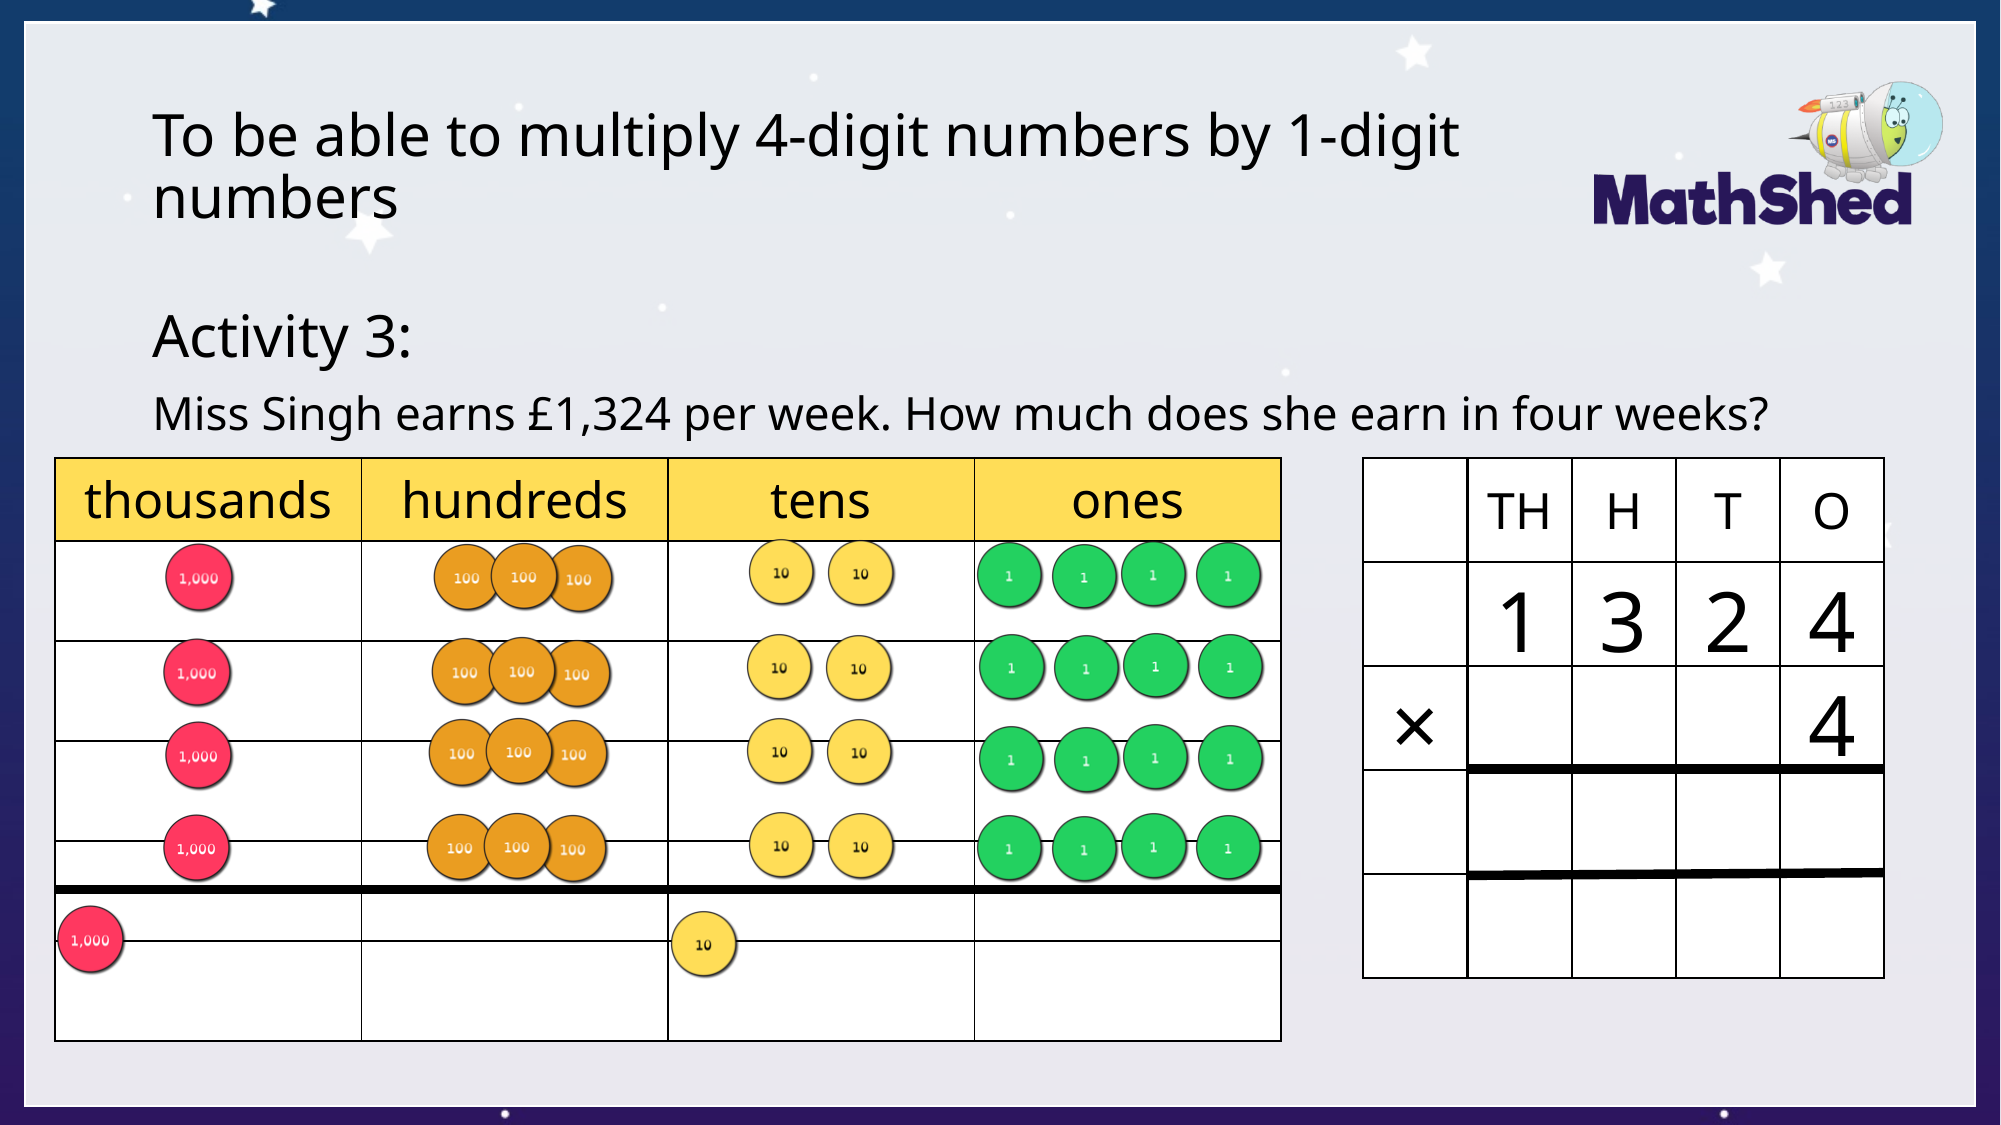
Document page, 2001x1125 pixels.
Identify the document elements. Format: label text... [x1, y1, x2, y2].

table_cell [669, 894, 974, 940]
text_box 4 [1779, 561, 1885, 665]
table_cell [56, 842, 161, 885]
table_cell [56, 894, 361, 940]
table_cell [975, 642, 1280, 740]
table_cell [975, 942, 1280, 1040]
text_box TH [1467, 457, 1571, 561]
text_box 1 [1467, 880, 1571, 979]
table_cell [900, 842, 974, 885]
table_cell [56, 542, 361, 640]
table_cell [669, 942, 974, 1040]
text_box [1362, 561, 1467, 665]
table_cell [669, 742, 974, 840]
text_box × [1362, 665, 1467, 769]
text_box H [1571, 457, 1675, 561]
table_cell [1266, 842, 1280, 885]
table_cell [362, 742, 667, 840]
table_cell [669, 842, 747, 885]
table_cell [362, 842, 424, 885]
text_box 5 [1467, 769, 1571, 870]
text_box 3 [1571, 561, 1675, 665]
table_cell [669, 542, 974, 640]
table_cell [56, 742, 361, 840]
table_cell [362, 542, 667, 640]
table_cell [56, 642, 361, 740]
text_box 2 [1571, 774, 1675, 870]
text_box 6 [1779, 769, 1885, 868]
text_box [1496, 387, 1648, 457]
text_box 1 [1467, 561, 1571, 665]
text_box 9 [1675, 774, 1779, 869]
text_box [1362, 769, 1467, 873]
table_cell [362, 942, 667, 1040]
text_box [1467, 665, 1571, 764]
text_box [1364, 872, 1470, 978]
table_header hundreds [362, 459, 667, 540]
table_cell [975, 542, 1280, 640]
text_box [1362, 457, 1467, 561]
title To be able to multiply 4-digit numbers by 1-digit numbers [137, 59, 1578, 278]
table_cell [975, 742, 1280, 840]
text_box 1 [1675, 879, 1779, 979]
text_box O [1779, 457, 1885, 561]
table_cell [362, 894, 667, 940]
table_cell [669, 642, 974, 740]
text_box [1467, 872, 1885, 876]
table_header thousands [56, 459, 361, 540]
table_header tens [669, 459, 974, 540]
table_cell [611, 842, 667, 885]
table_cell [975, 894, 1280, 940]
list Activity 3: Miss Singh earns £1,324 per week. How much does she earn in four weeks? c [137, 299, 1863, 1014]
text_box T [1675, 457, 1779, 561]
table_cell [362, 642, 667, 740]
text_box [1675, 665, 1779, 764]
table_header ones [975, 459, 1280, 540]
text_box [1779, 878, 1885, 979]
table_cell [820, 842, 826, 885]
table_cell [234, 842, 361, 885]
text_box 4 [1779, 665, 1885, 768]
text_box [1571, 879, 1675, 979]
text_box [1571, 665, 1675, 764]
text_box 2 [1675, 561, 1779, 665]
table_cell [56, 942, 361, 1040]
picture [0, 0, 2001, 1125]
